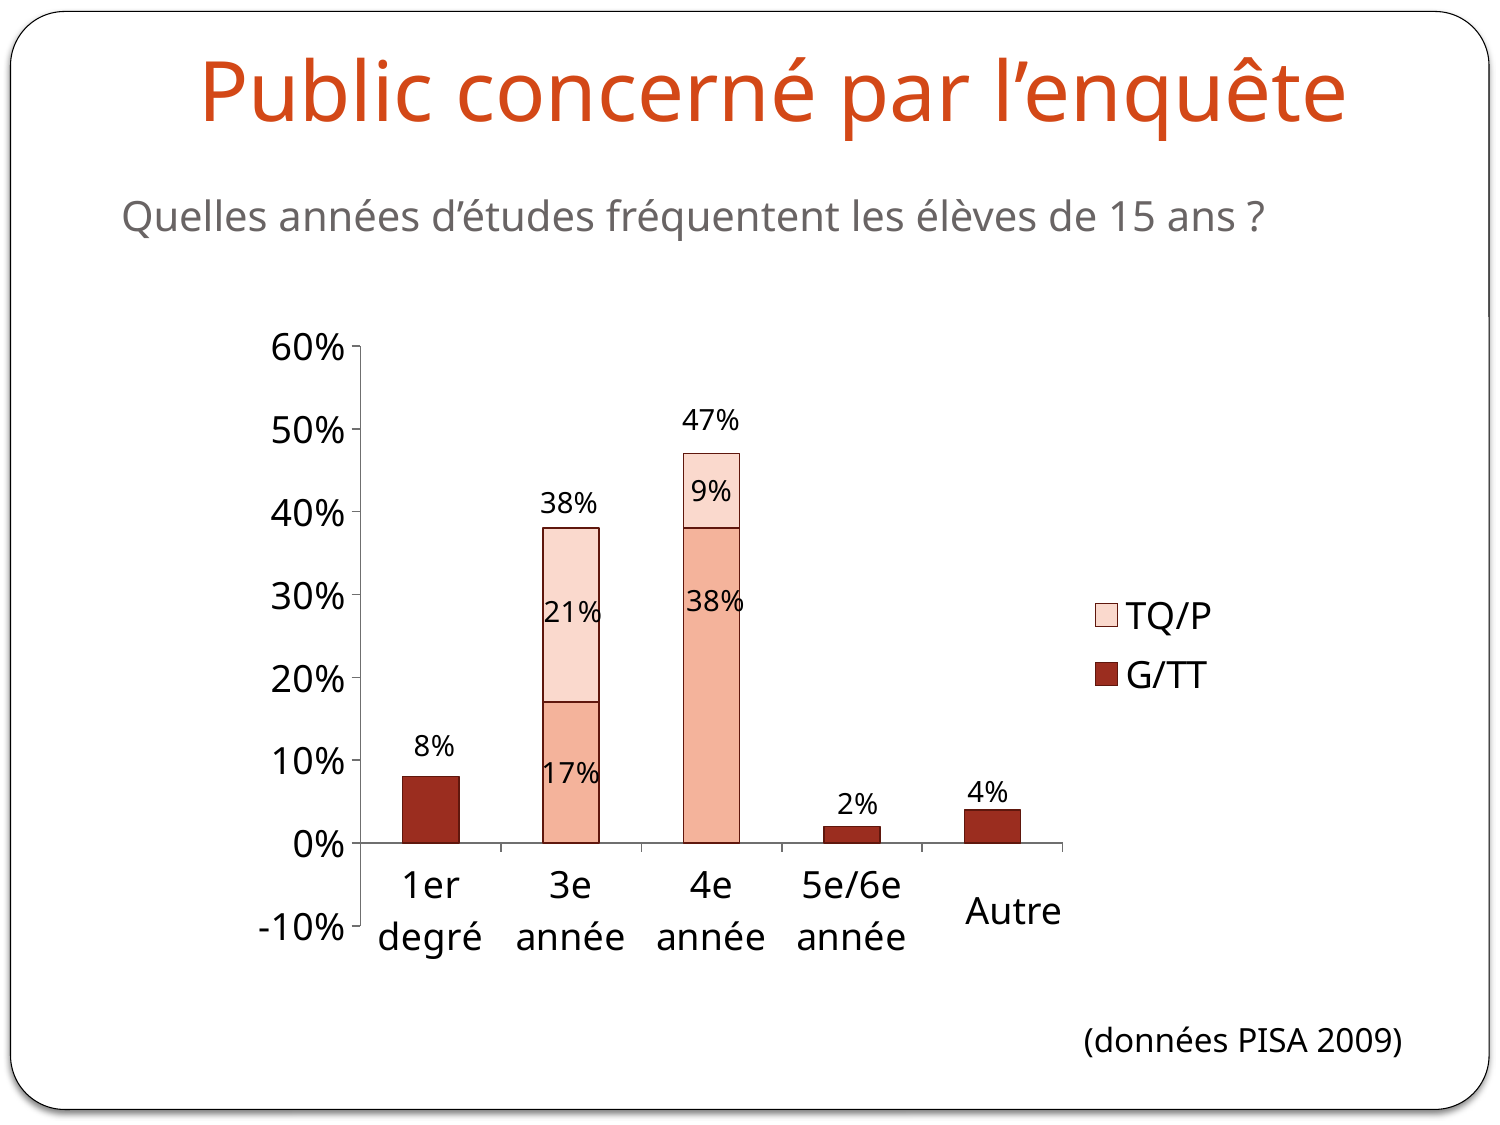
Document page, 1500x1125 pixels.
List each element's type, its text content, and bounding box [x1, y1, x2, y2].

chart [237, 310, 1239, 979]
text_box (données PISA 2009) [1068, 1011, 1459, 1111]
text_box Public concerné par l’enquête [136, 30, 1412, 219]
title Quelles années d’études fréquentent les élèves de 15 ans ? [106, 137, 1500, 256]
